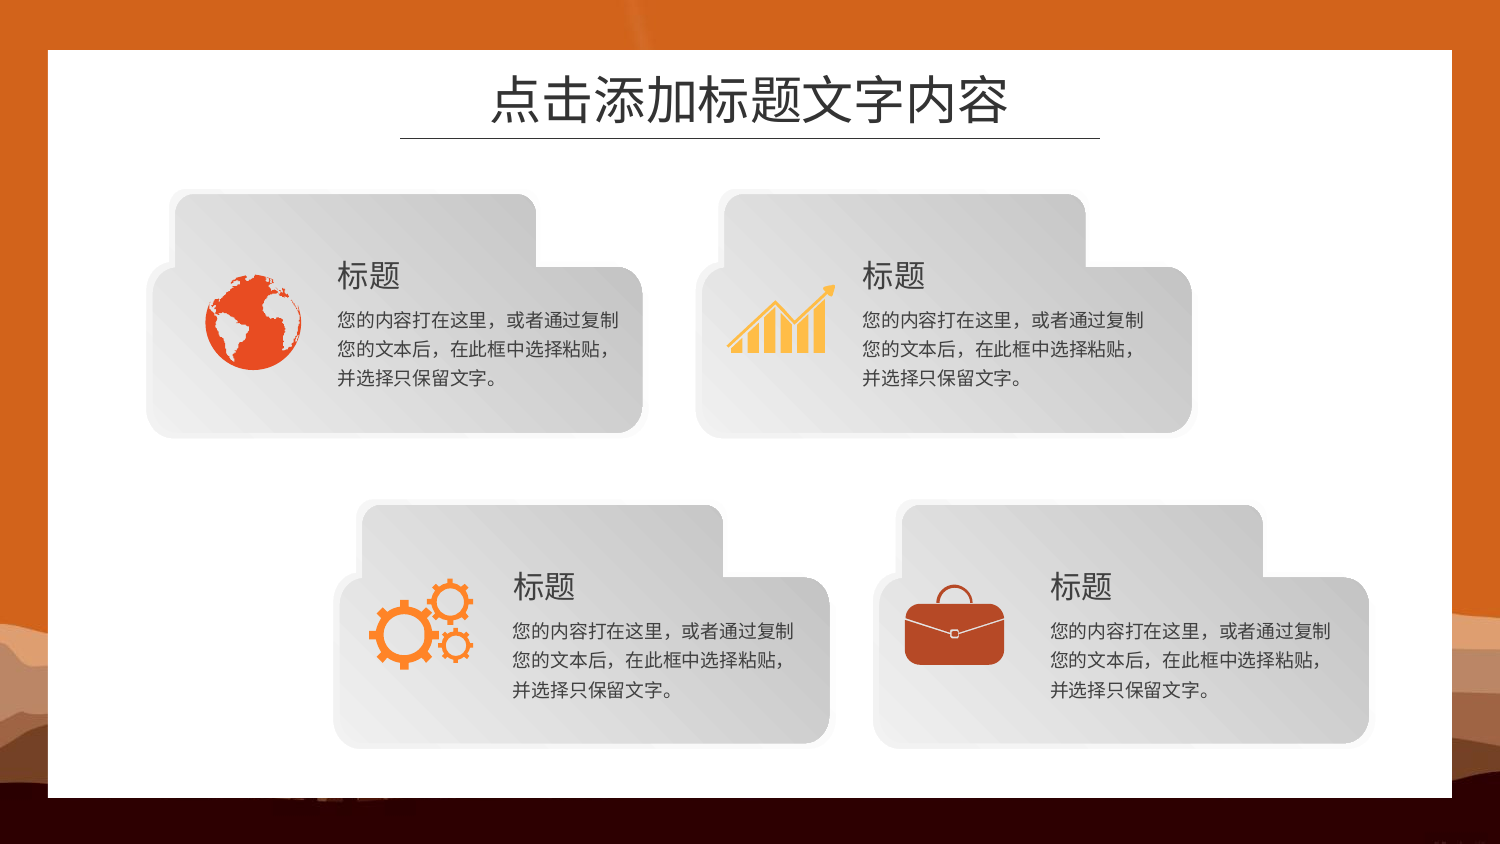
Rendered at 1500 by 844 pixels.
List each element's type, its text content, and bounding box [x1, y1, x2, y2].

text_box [695, 189, 1198, 439]
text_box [146, 189, 649, 439]
picture [0, 0, 1500, 844]
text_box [333, 499, 836, 749]
text_box 点击添加标题文字内容 [472, 60, 1028, 138]
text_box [873, 499, 1376, 749]
